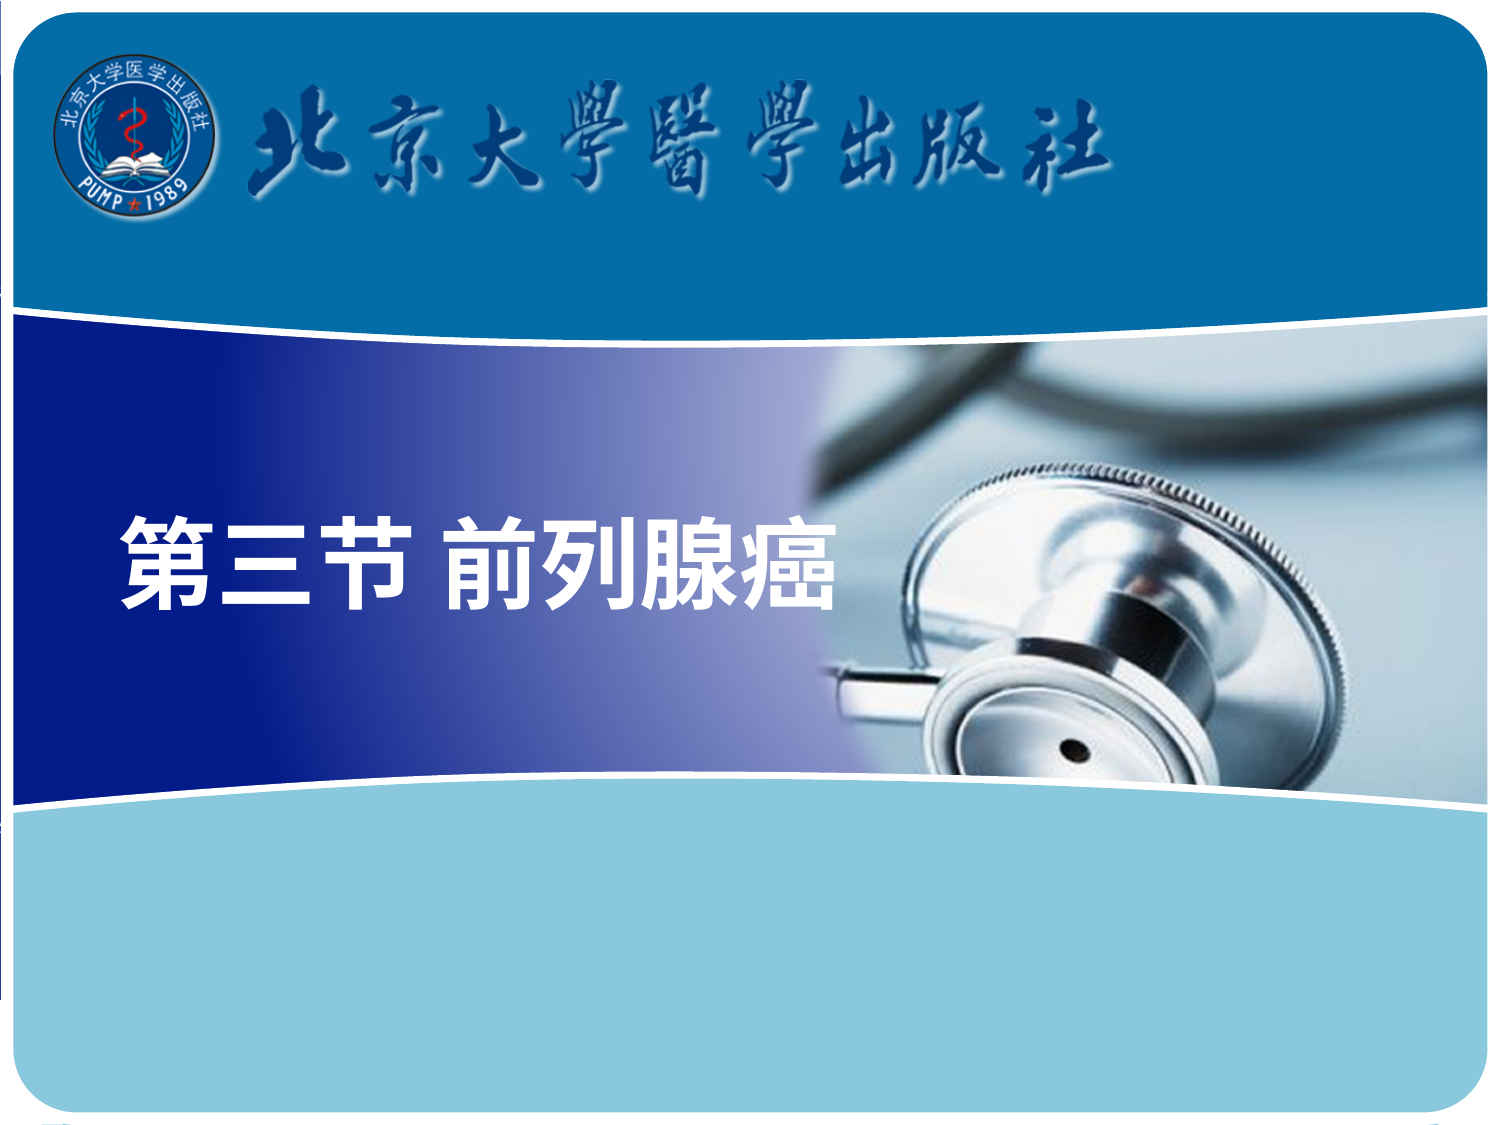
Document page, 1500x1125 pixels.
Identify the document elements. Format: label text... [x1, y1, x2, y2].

picture [53, 54, 1117, 225]
title 第三节 前列腺癌 [52, 373, 904, 749]
picture [14, 315, 1487, 805]
